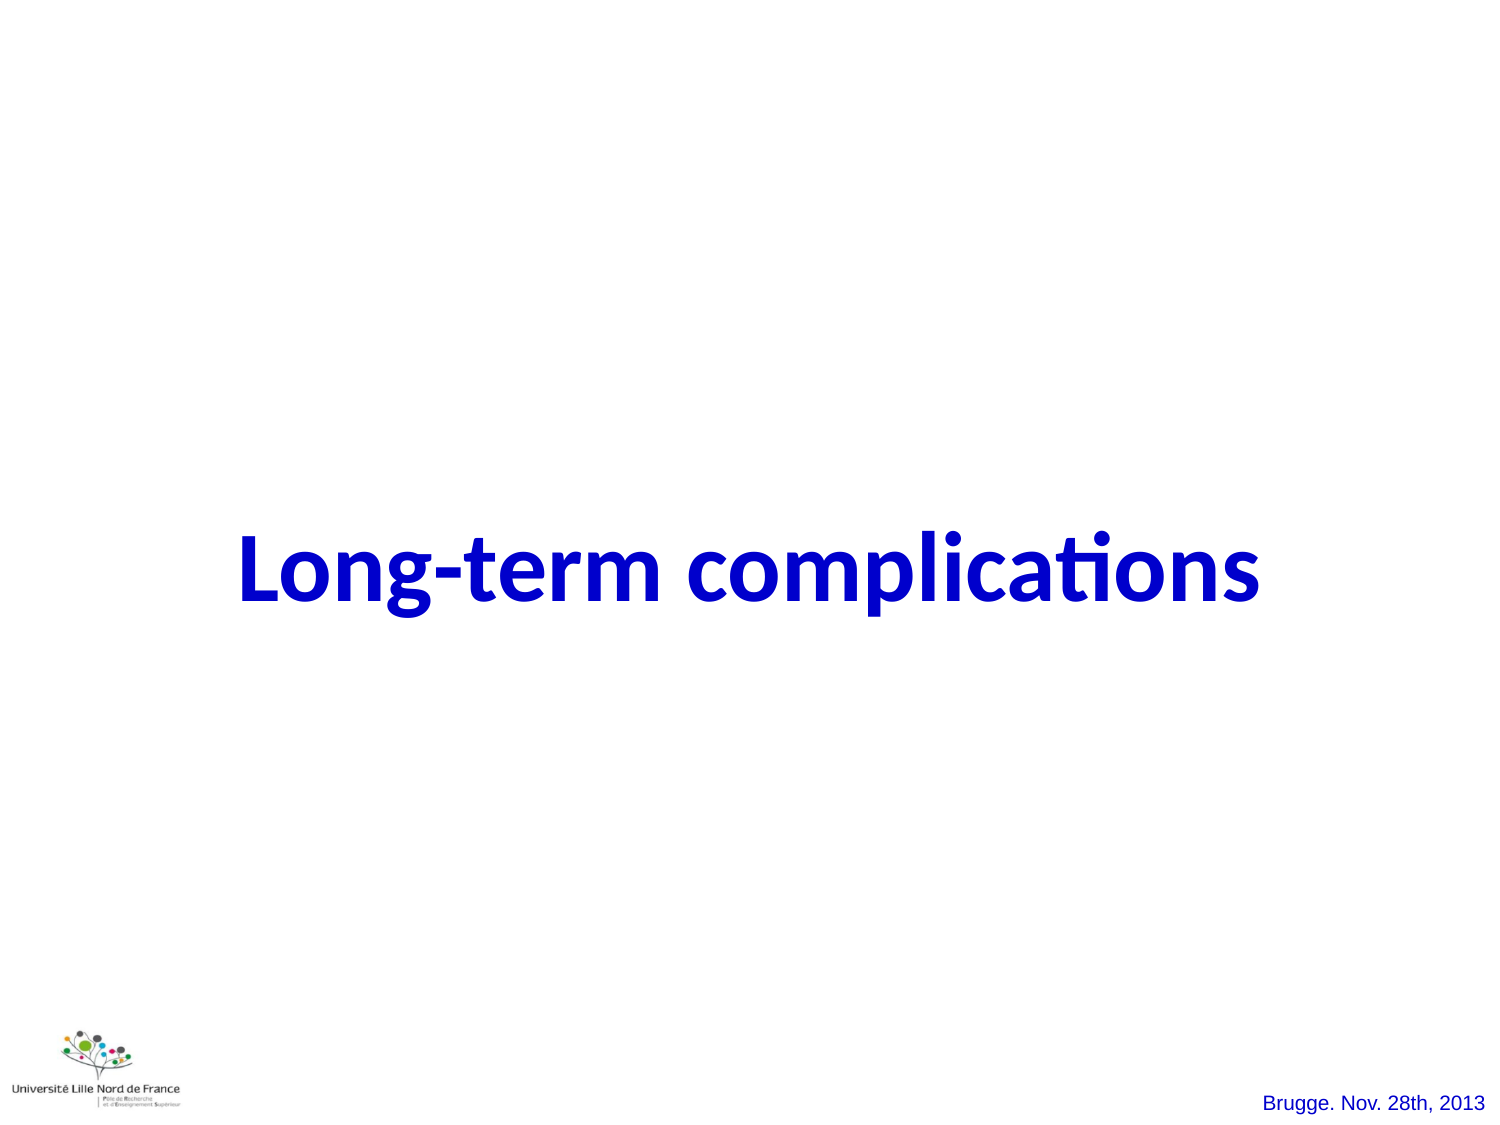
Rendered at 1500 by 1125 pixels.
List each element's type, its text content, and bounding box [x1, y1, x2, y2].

title Long-term complications [182, 467, 1318, 656]
picture [11, 1011, 183, 1123]
